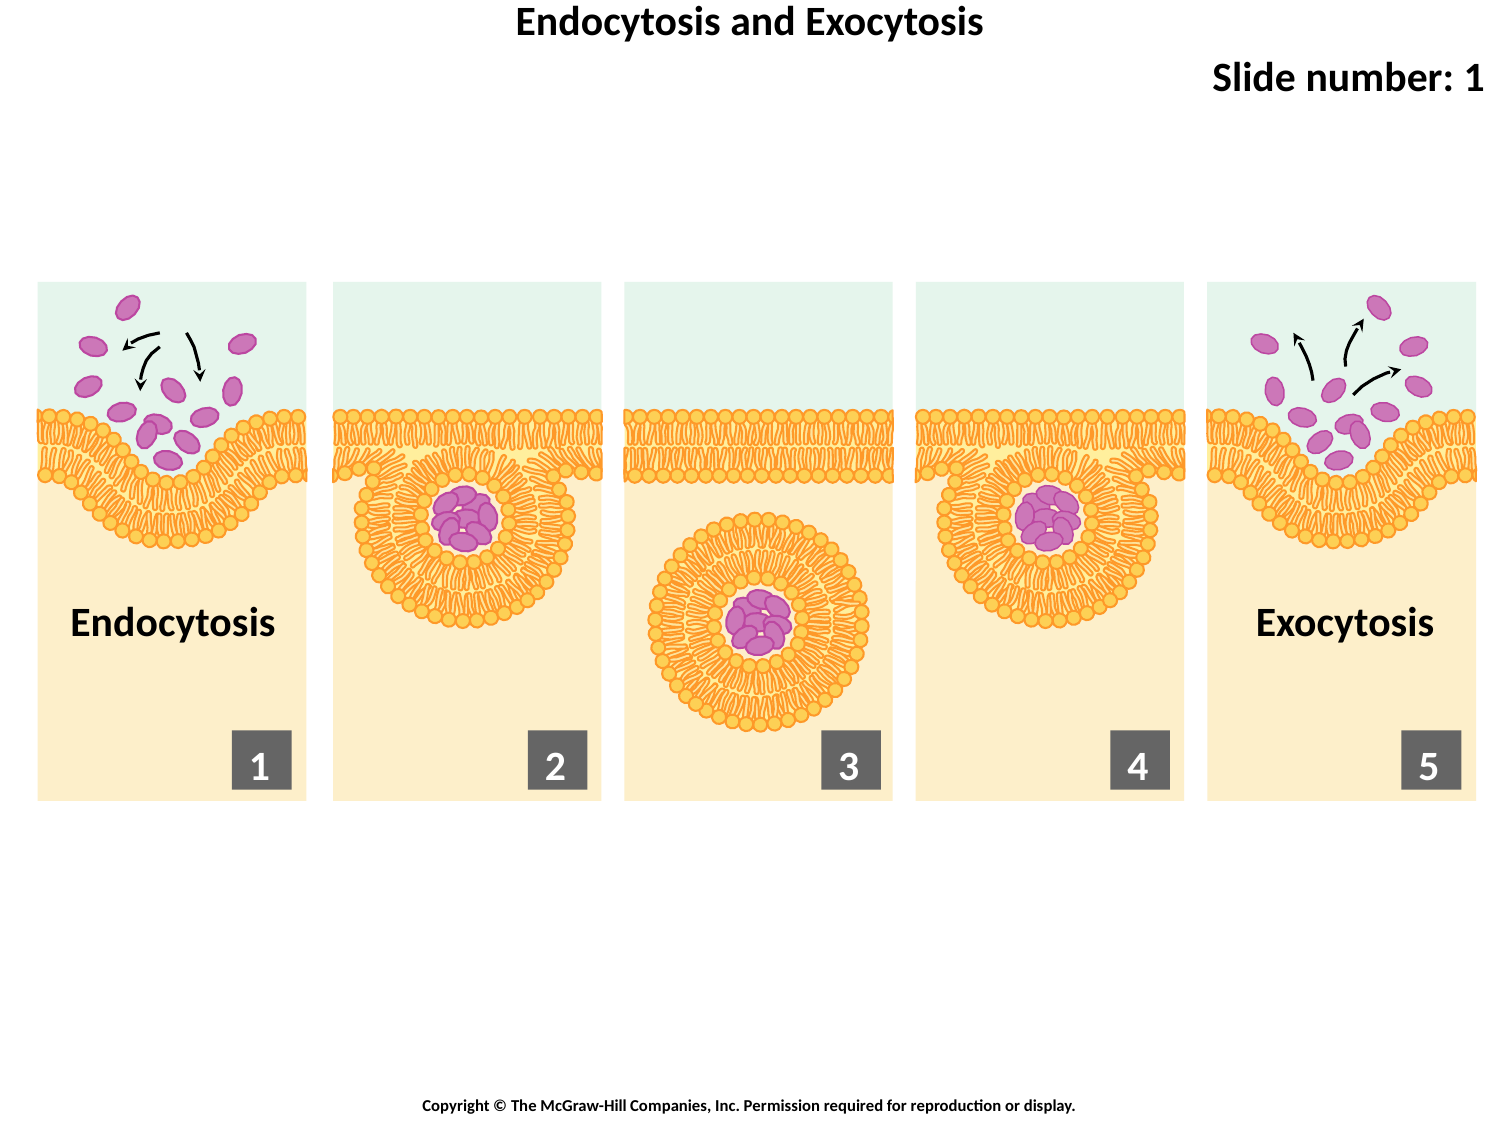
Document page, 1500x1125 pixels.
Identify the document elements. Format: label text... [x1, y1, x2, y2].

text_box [624, 409, 894, 484]
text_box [1250, 295, 1432, 470]
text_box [1015, 485, 1081, 551]
text_box [1207, 557, 1477, 801]
text_box 5 [1401, 730, 1462, 790]
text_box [37, 409, 307, 549]
text_box [624, 281, 893, 409]
text_box Endocytosis [53, 585, 294, 653]
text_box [648, 512, 869, 733]
text_box [1207, 281, 1477, 408]
text_box 1 [231, 730, 292, 790]
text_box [332, 409, 603, 629]
text_box 2 [527, 730, 588, 790]
text_box 3 [821, 730, 881, 790]
text_box [624, 490, 893, 801]
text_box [1206, 409, 1477, 549]
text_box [725, 589, 792, 656]
text_box 4 [1110, 730, 1170, 790]
text_box [915, 635, 1185, 801]
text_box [915, 409, 1185, 629]
text_box [333, 281, 602, 408]
text_box Exocytosis [1238, 585, 1452, 653]
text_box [431, 486, 498, 552]
text_box [37, 556, 307, 801]
text_box [333, 636, 602, 801]
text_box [74, 295, 256, 470]
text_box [122, 332, 201, 392]
text_box Copyright © The McGraw-Hill Companies, Inc. Permission required for reproduction or display. [0, 1077, 1500, 1123]
text_box [915, 281, 1184, 408]
text_box [37, 281, 307, 408]
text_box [1293, 318, 1402, 395]
text_box Endocytosis and Exocytosis Slide number: 1 [0, 0, 1500, 106]
